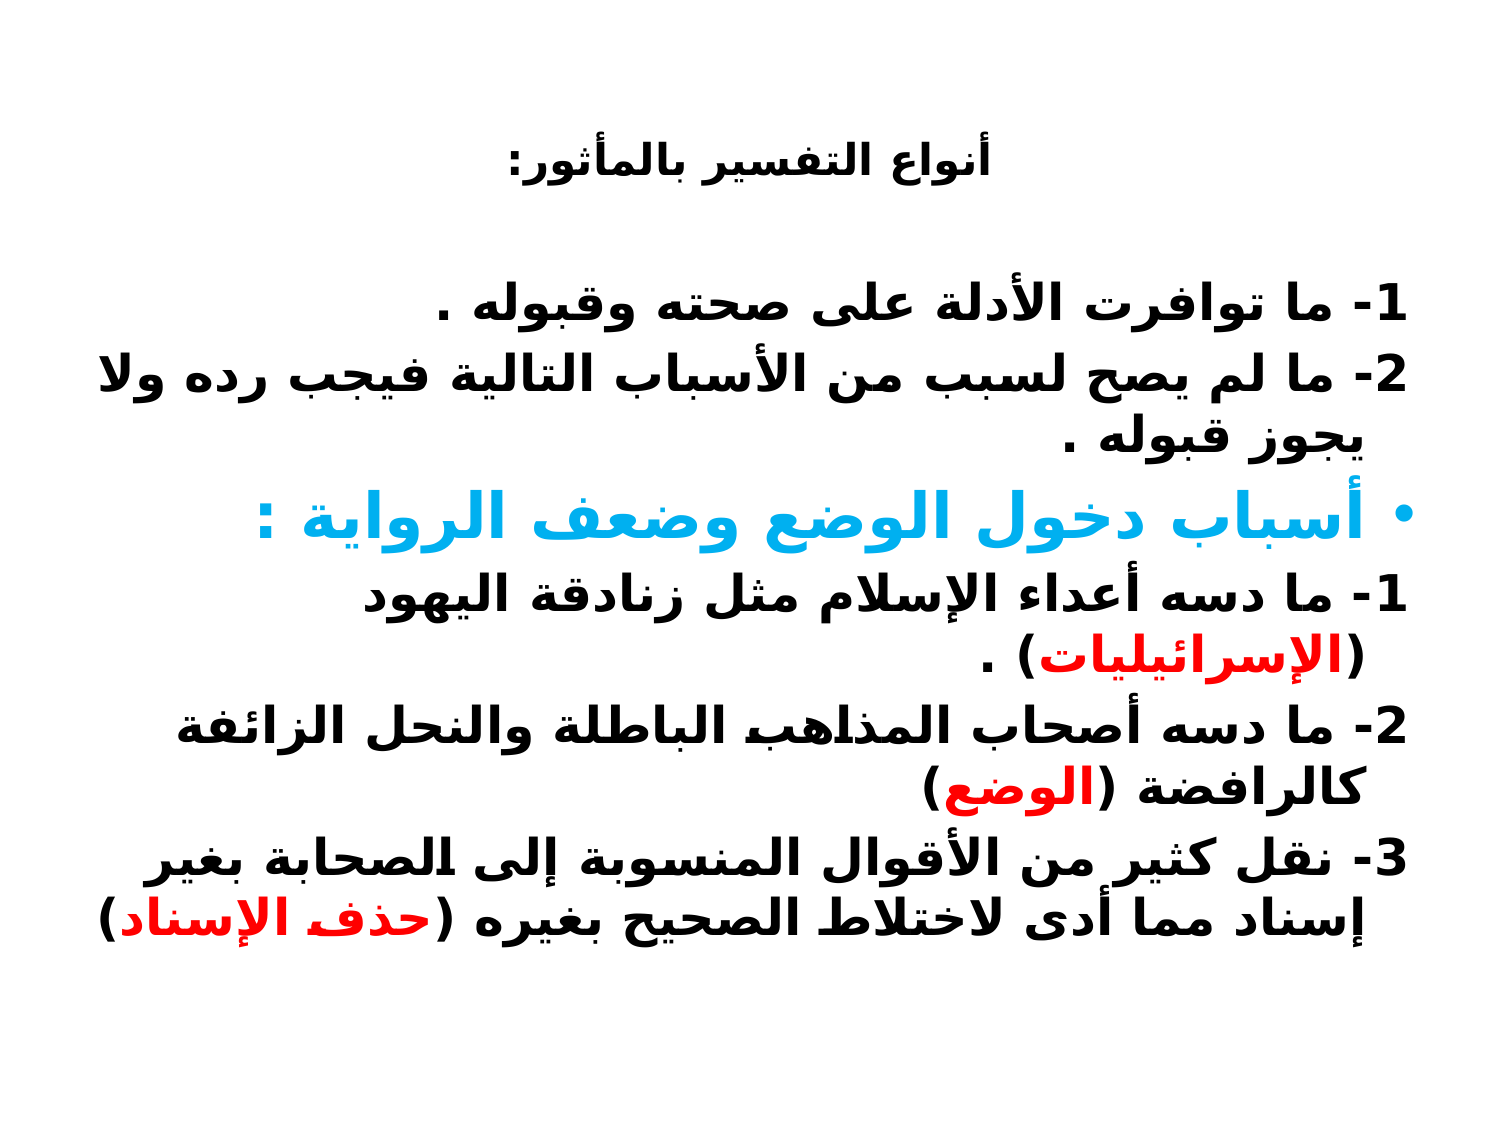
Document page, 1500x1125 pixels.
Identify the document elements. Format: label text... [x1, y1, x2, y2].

title أنواع التفسير بالمأثور: [75, 70, 1425, 233]
list 1- ما توافرت الأدلة على صحته وقبوله . 2- ما لم يصح لسبب من الأسباب التالية فيجب رده ولا يجوز قبوله . أسباب دخول الوضع وضعف الرواية : 1- ما دسه أعداء الإسلام مثل زنادقة اليهود (الإسرائيليات) . 2- ما دسه أصحاب المذاهب الباطلة والنحل الزائفة كالرافضة (الوضع) 3- نقل كثير من الأقوال المنسوبة إلى الصحابة بغير إسناد مما أدى لاختلاط الصحيح بغيره (حذف الإسناد) [75, 262, 1425, 1005]
